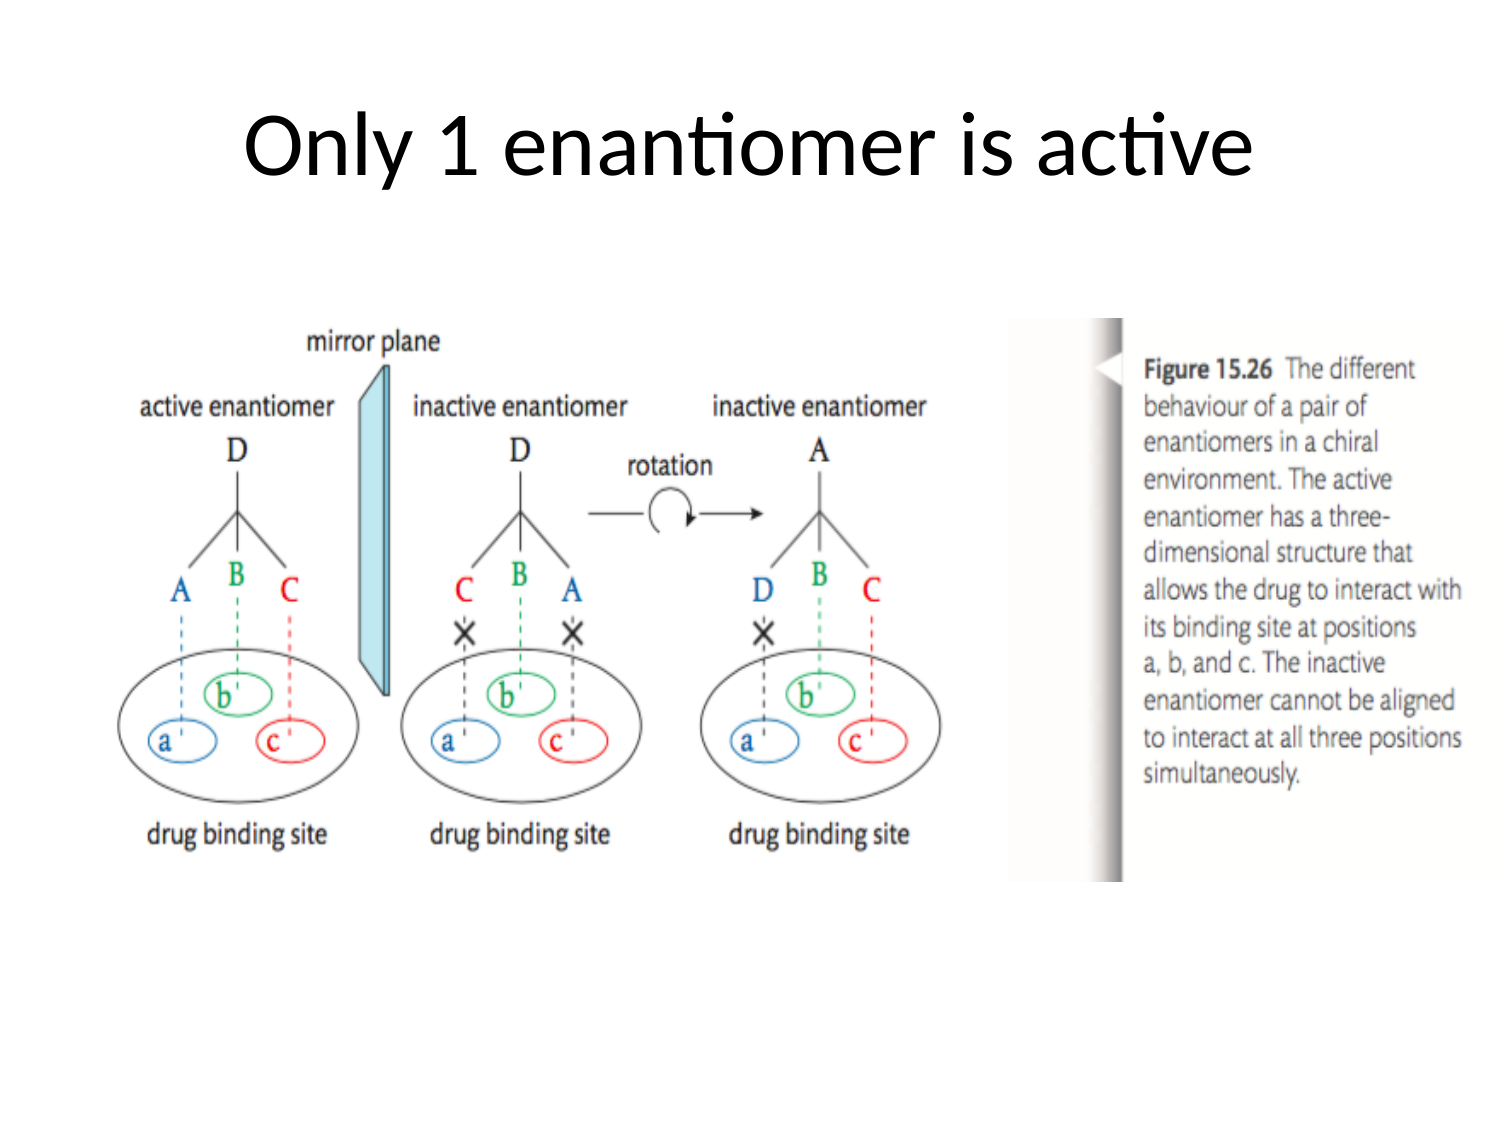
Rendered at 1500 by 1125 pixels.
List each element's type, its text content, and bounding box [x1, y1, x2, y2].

title Only 1 enantiomer is active [75, 45, 1425, 233]
picture [0, 318, 1500, 883]
